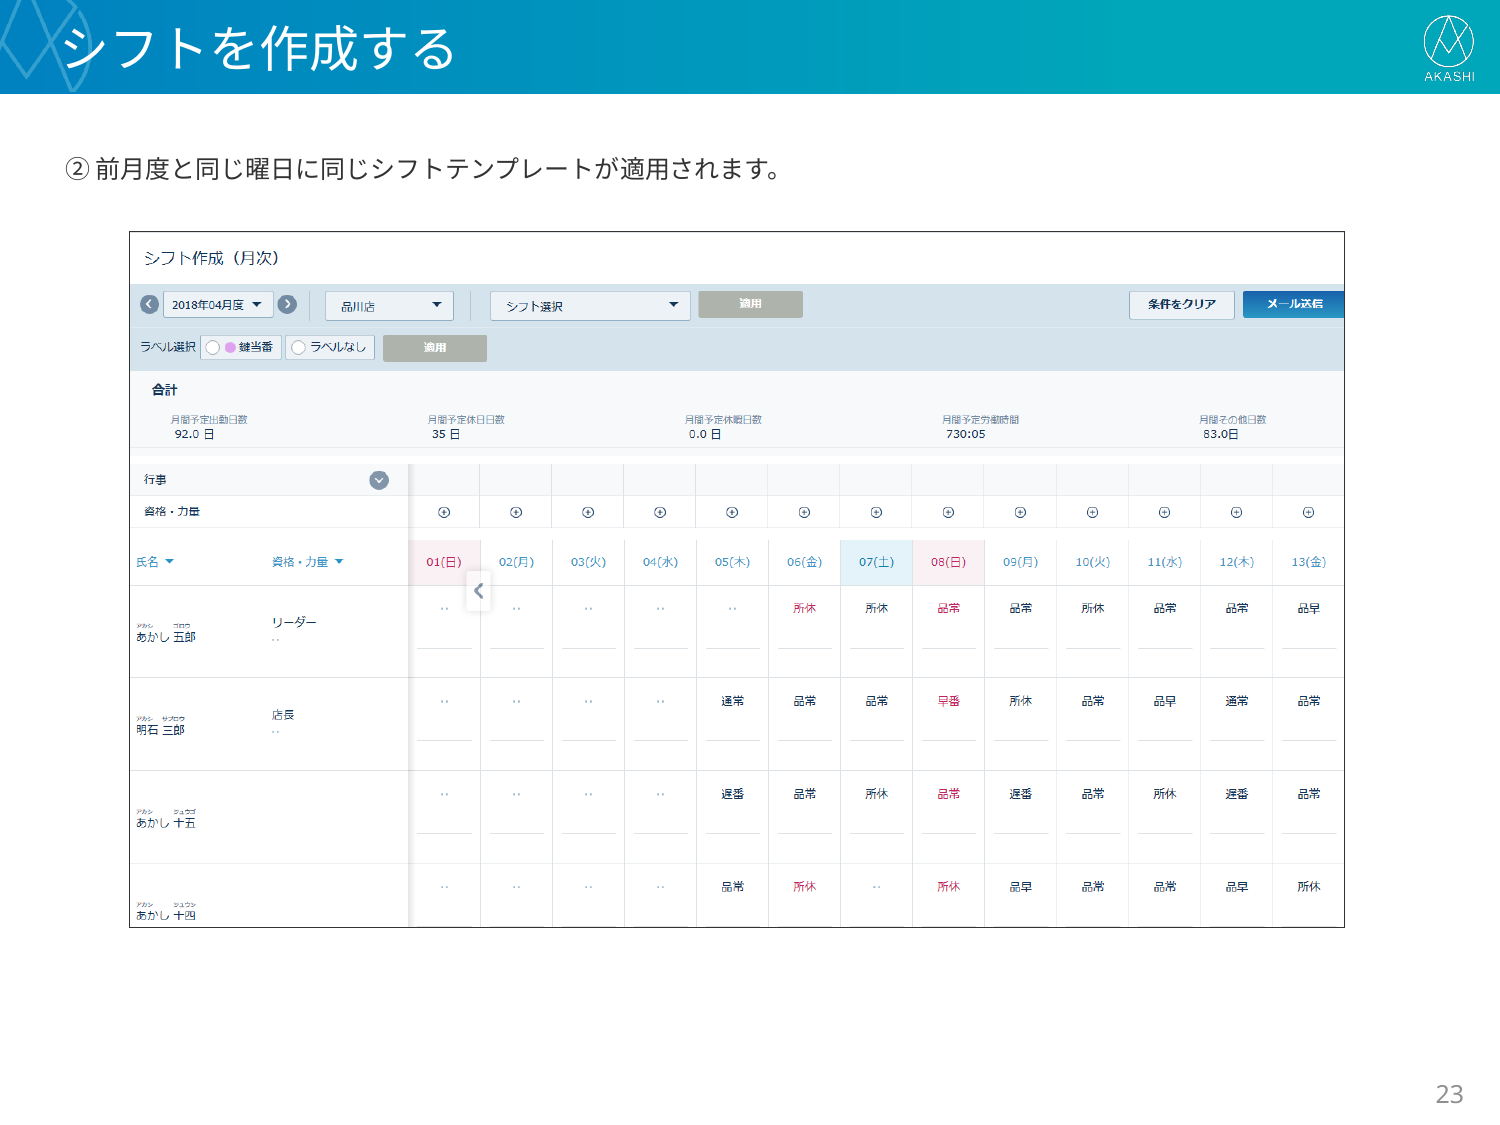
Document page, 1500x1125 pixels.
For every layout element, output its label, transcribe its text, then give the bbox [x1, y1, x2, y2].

picture [1416, 7, 1481, 89]
picture [129, 231, 1345, 928]
title シフトを作成する [44, 0, 1393, 92]
text_box ②前月度と同じ曜日に同じシフトテンプレートが適用されます。 [50, 146, 1450, 191]
slide_number 22 [1141, 1065, 1480, 1125]
